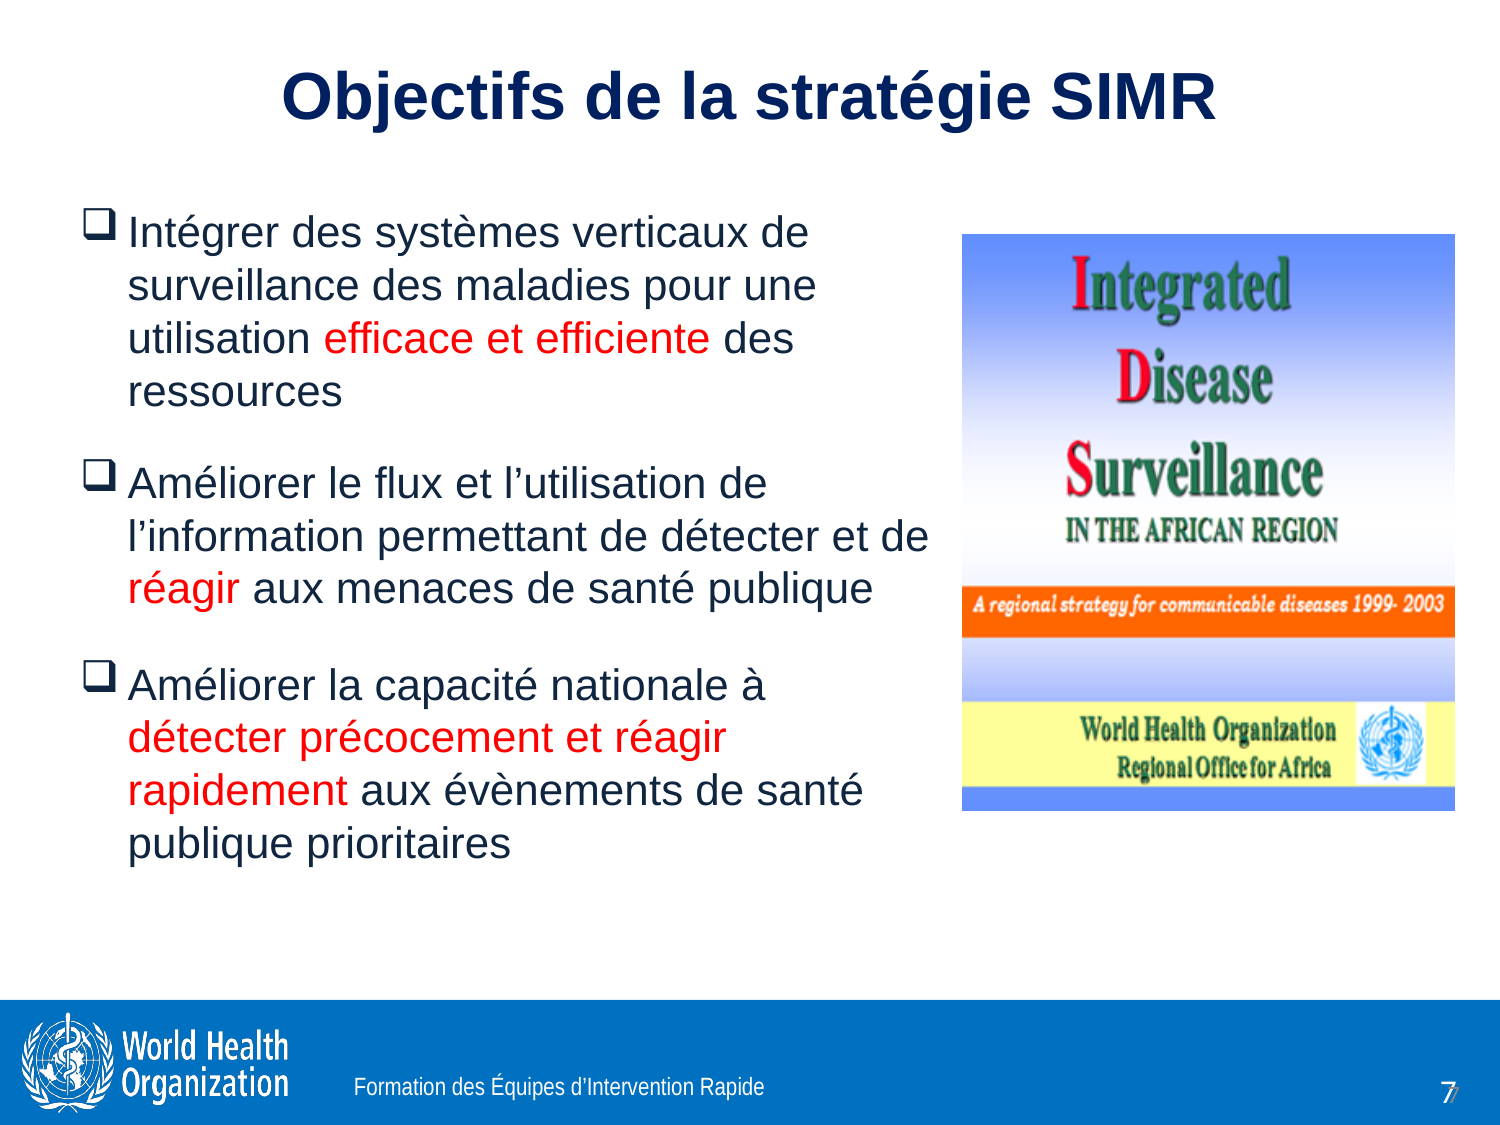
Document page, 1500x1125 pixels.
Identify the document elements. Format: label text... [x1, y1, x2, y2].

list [962, 233, 1455, 811]
slide_number 7 [1374, 1063, 1475, 1124]
title Objectifs de la stratégie SIMR [75, 45, 1425, 233]
picture [21, 1012, 288, 1113]
list Intégrer des systèmes verticaux de surveillance des maladies pour une utilisation efficace et efficiente des ressources Améliorer le flux et l’utilisation de l’information permettant de détecter et de réagir aux menaces de santé publique Améliorer la capacité nationale à détecter précocement et réagir rapidement aux évènements de santé publique prioritaires [64, 196, 953, 939]
